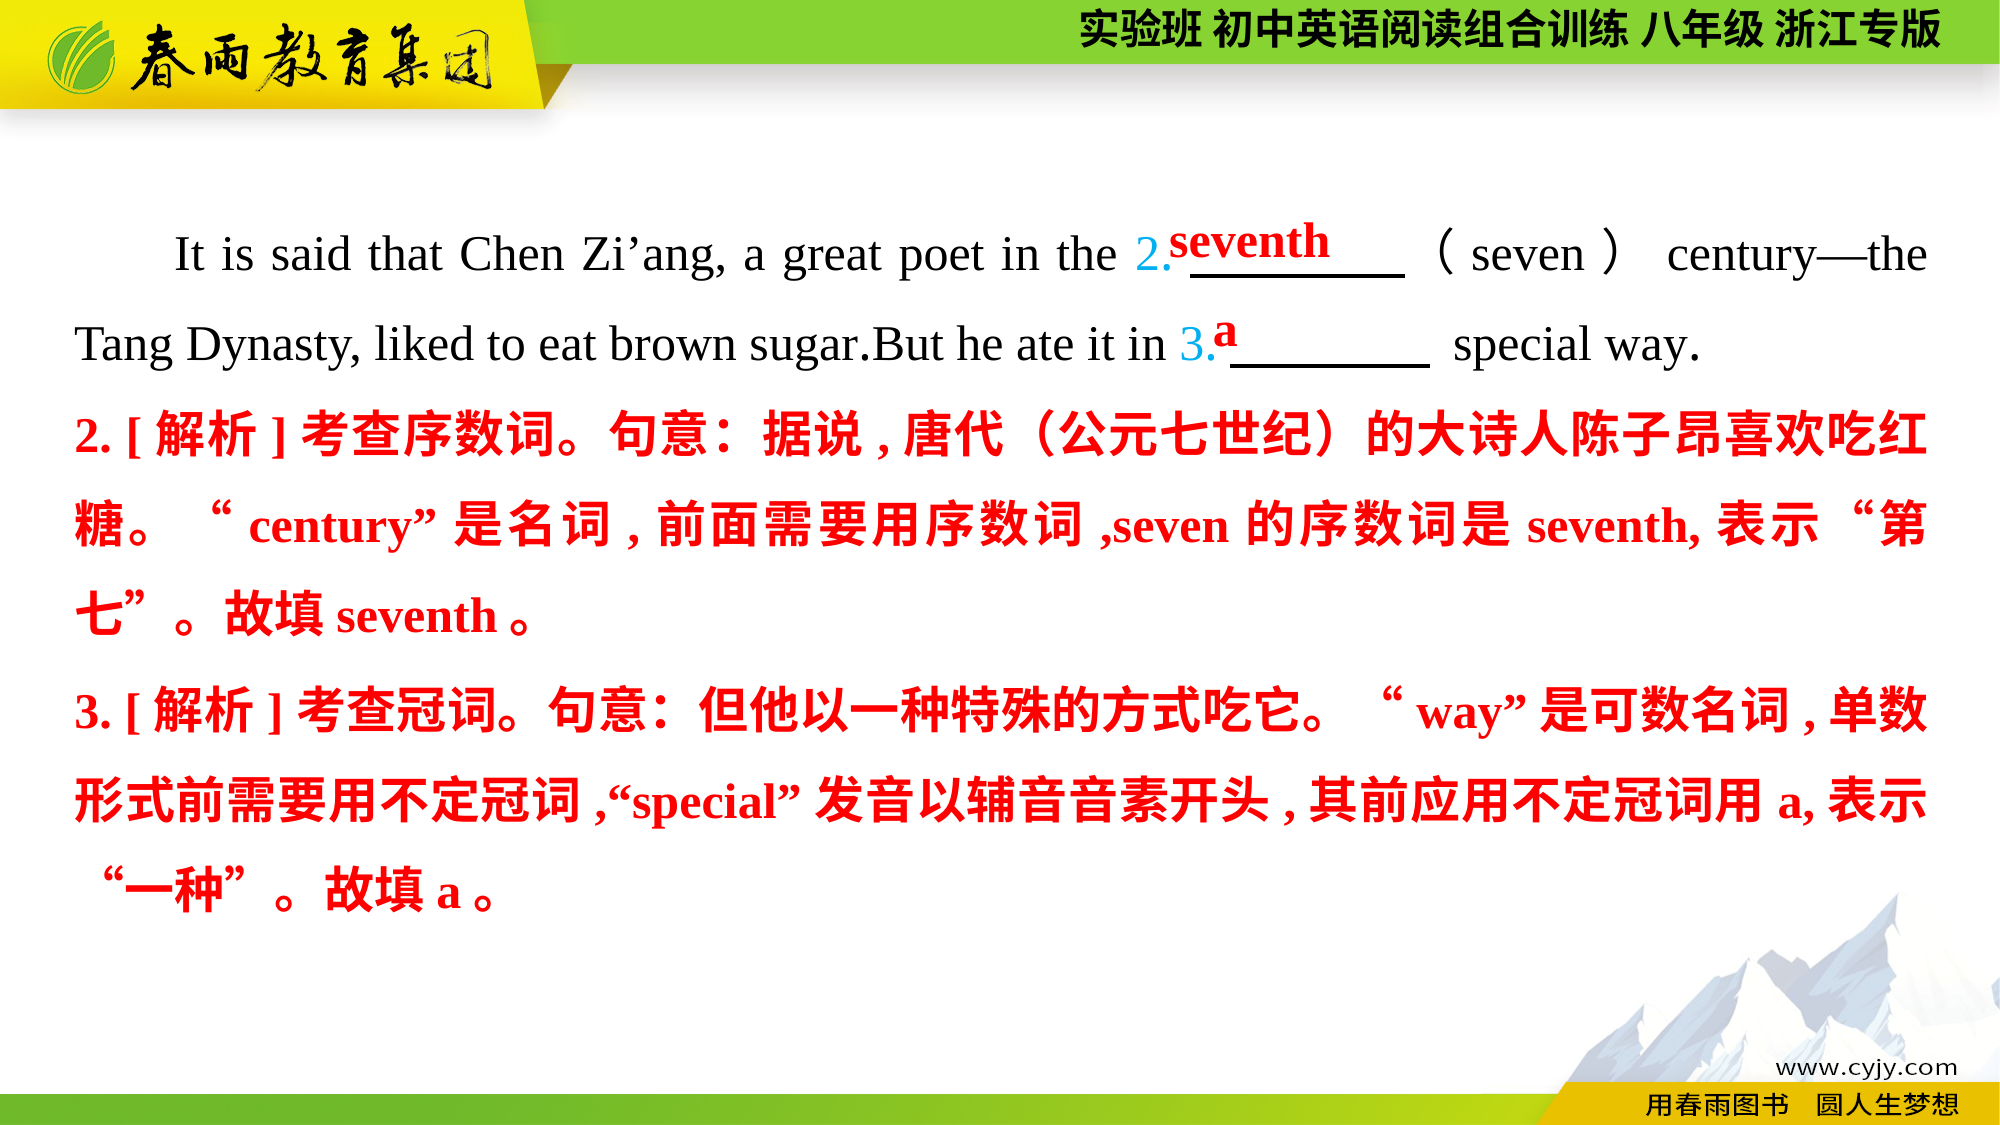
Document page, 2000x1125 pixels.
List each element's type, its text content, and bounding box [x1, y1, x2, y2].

list It is said that Chen Zi’ang, a great poet in the 2. （seven）century—the Tang Dynasty, liked to eat brown sugar.But he ate it in 3. special way. [59, 183, 1944, 369]
text_box a [1198, 288, 1253, 364]
text_box 3. [解析]考查冠词。句意：但他以一种特殊的方式吃它。“way”是可数名词,单数形式前需要用不定冠词,“special”发音以辅音音素开头,其前应用不定冠词用a,表示“一种”。故填a。 [59, 650, 1944, 926]
picture [0, 0, 2000, 1125]
text_box seventh [1154, 199, 1346, 275]
text_box 2. [解析]考查序数词。句意：据说,唐代（公元七世纪）的大诗人陈子昂喜欢吃红糖。“century”是名词,前面需要用序数词,seven的序数词是seventh,表示“第七”。故填seventh。 [59, 369, 1944, 650]
